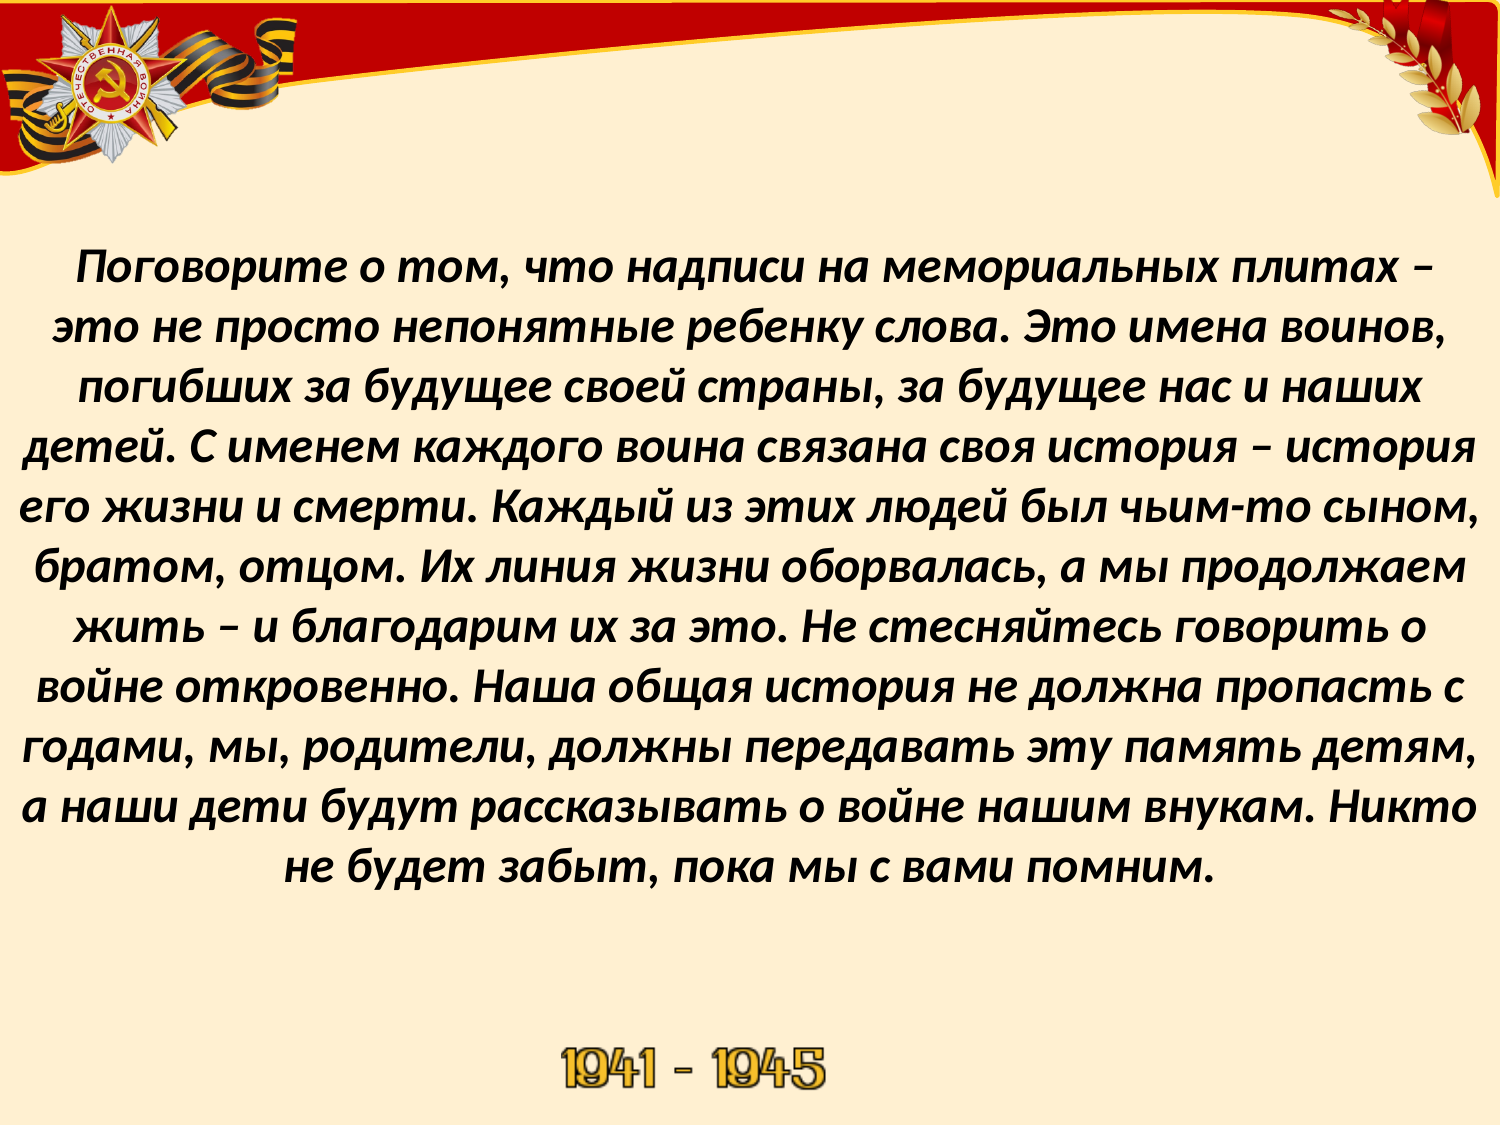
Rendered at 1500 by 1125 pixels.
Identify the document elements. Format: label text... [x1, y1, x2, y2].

picture [560, 1046, 833, 1092]
title Поговорите о том, что надписи на мемориальных плитах – это не просто непонятные ребенку слова. Это имена воинов, погибших за будущее своей страны, за будущее нас и наших детей. С именем каждого воина связана своя история – история его жизни и смерти. Каждый из этих людей был чьим-то сыном, братом, отцом. Их линия жизни оборвалась, а мы продолжаем жить – и благодарим их за это. Не стесняйтесь говорить о войне откровенно. Наша общая история не должна пропасть с годами, мы, родители, должны передавать эту память детям, а наши дети будут рассказывать о войне нашим внукам. Никто не будет забыт, пока мы с вами помним. [0, 14, 1500, 1125]
text_box [298, 0, 1281, 85]
picture [1286, 0, 1500, 184]
picture [0, 0, 298, 170]
text_box [1494, 125, 1500, 140]
text_box [1481, 144, 1500, 199]
